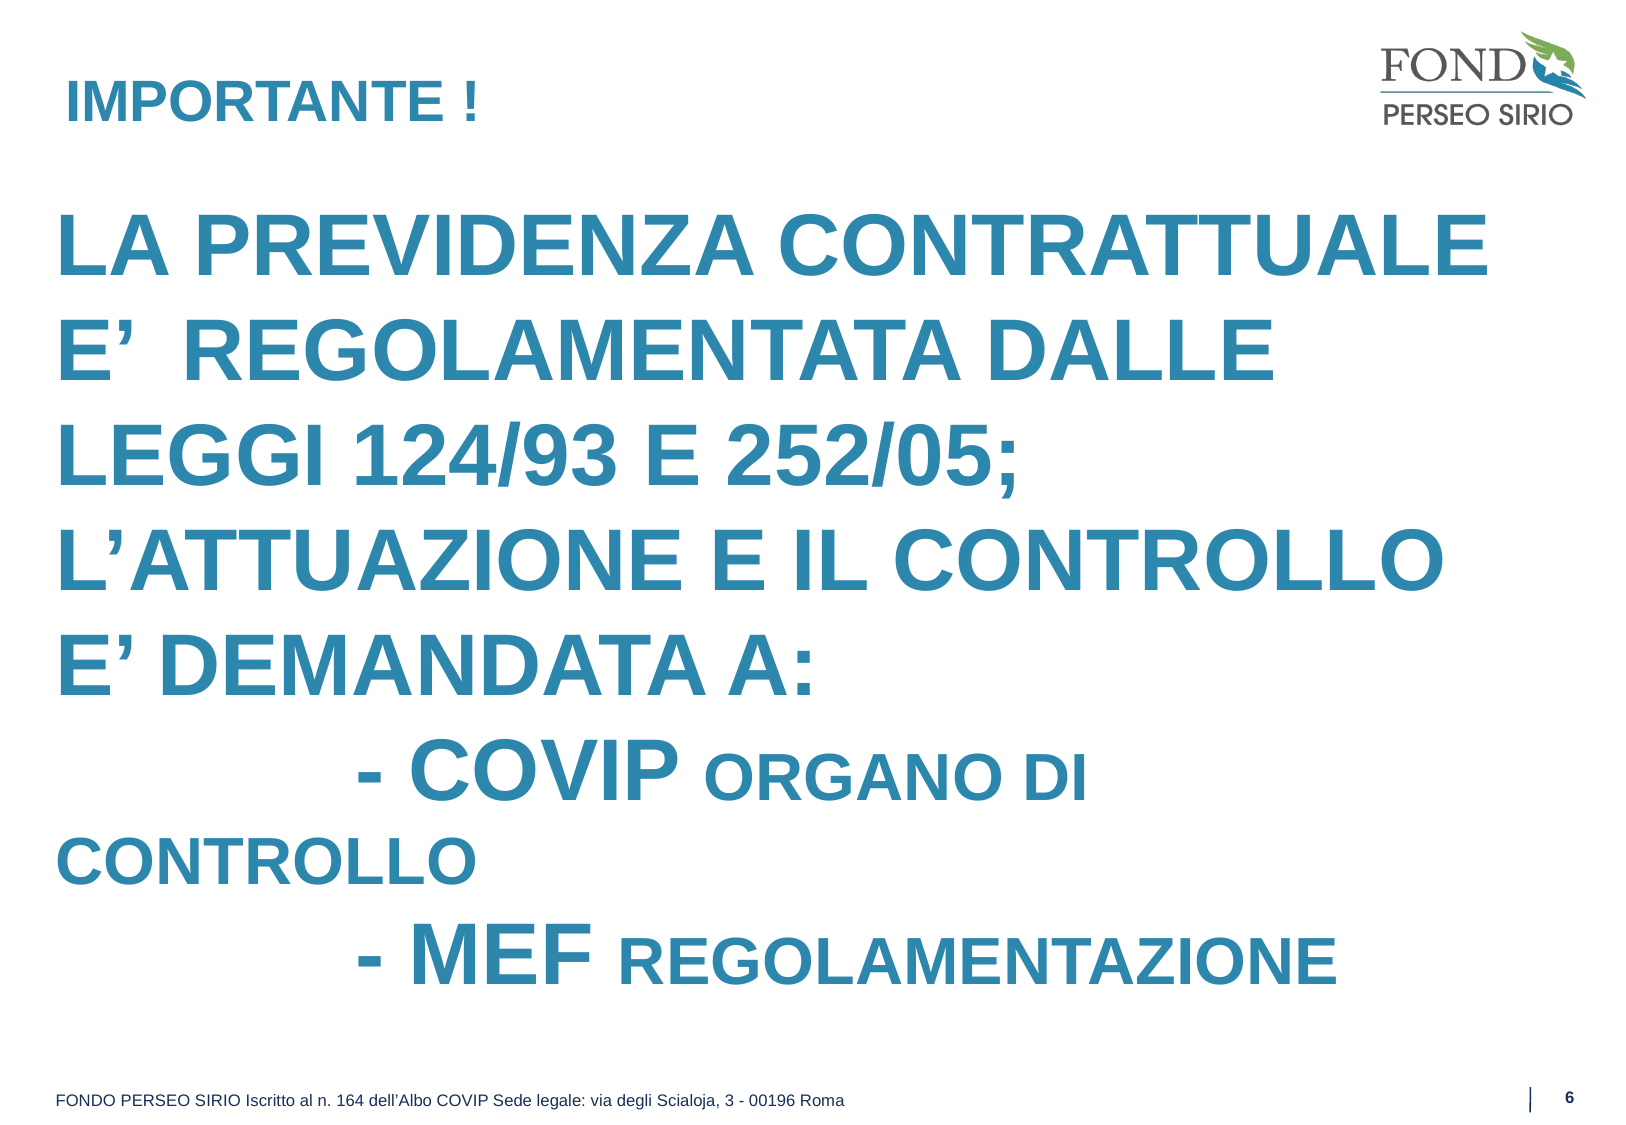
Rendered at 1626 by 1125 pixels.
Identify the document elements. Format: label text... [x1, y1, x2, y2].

text_box LA PREVIDENZA CONTRATTUALE E’ REGOLAMENTATA DALLE LEGGI 124/93 E 252/05; L’ATTUAZIONE E IL CONTROLLO E’ DEMANDATA A: - COVIP ORGANO DI CONTROLLO - MEF REGOLAMENTAZIONE [40, 180, 1545, 1010]
slide_number 6 [1522, 1081, 1590, 1125]
footer FONDO PERSEO SIRIO Iscritto al n. 164 dell’Albo COVIP Sede legale: via degli Scialoja, 3 - 00196 Roma [40, 1082, 1504, 1125]
title IMPORTANTE ! [49, 0, 1585, 143]
